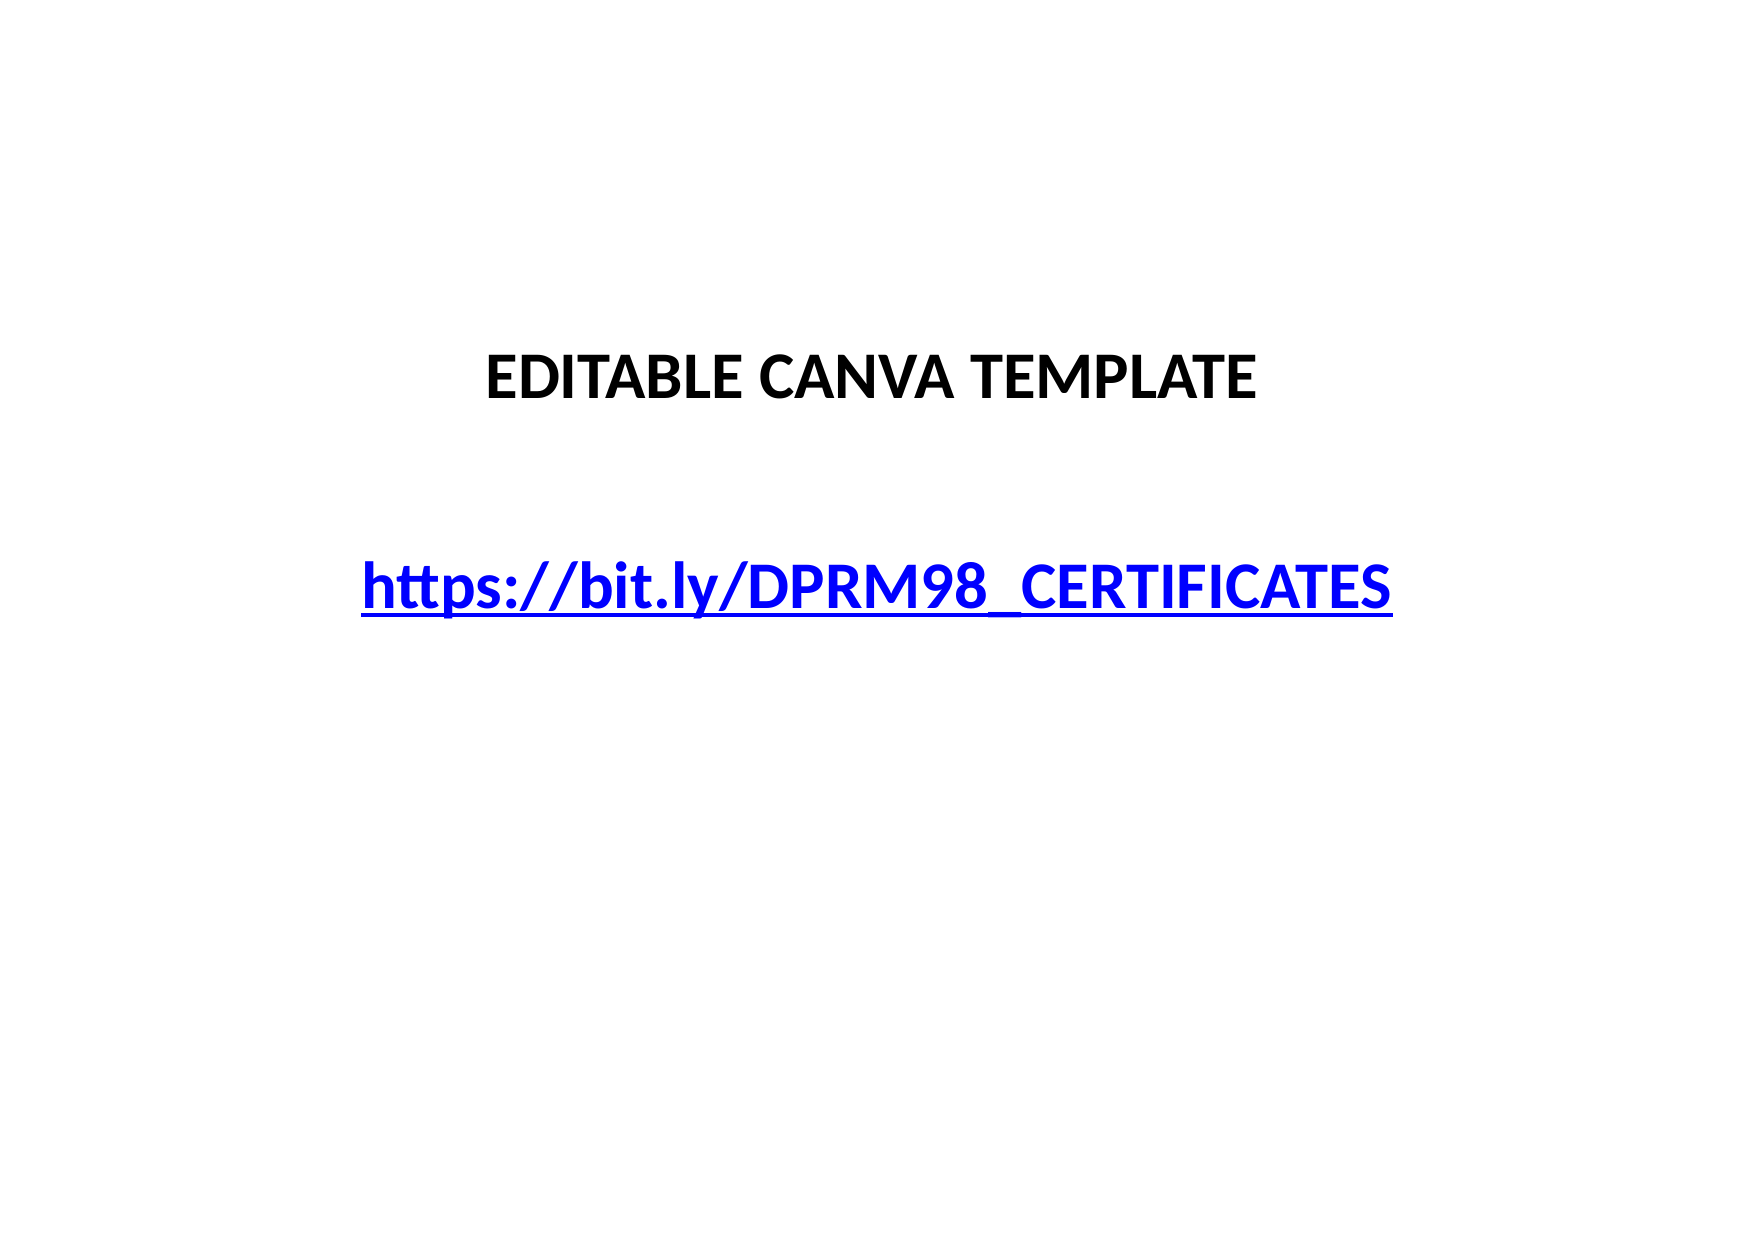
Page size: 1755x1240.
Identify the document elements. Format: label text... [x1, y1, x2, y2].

text_box https://bit.ly/DPRM98_CERTIFICATES [250, 534, 1504, 630]
text_box EDITABLE CANVA TEMPLATE [246, 324, 1499, 420]
